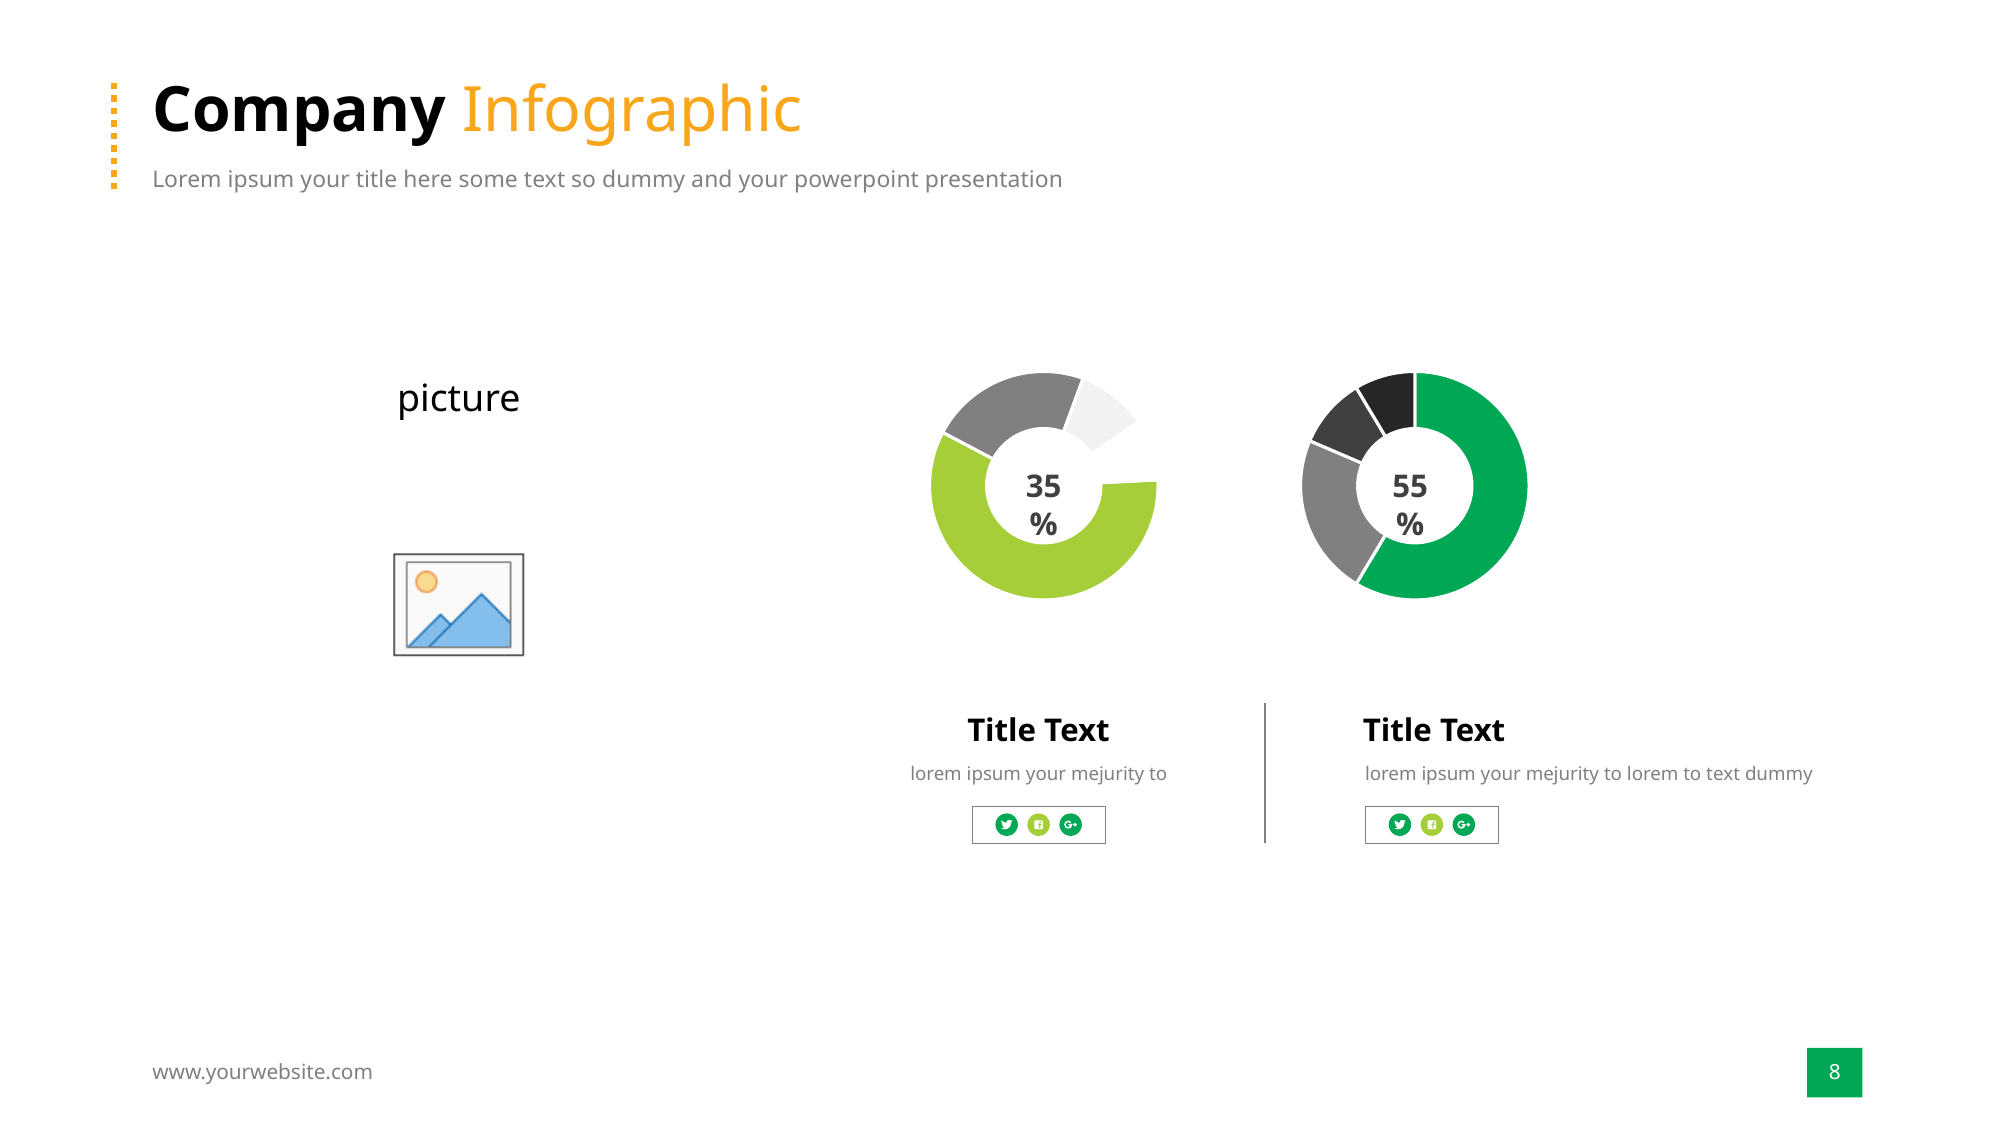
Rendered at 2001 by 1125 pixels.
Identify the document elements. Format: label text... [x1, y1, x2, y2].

list Lorem ipsum your title here some text so dummy and your powerpoint presentation [137, 160, 1863, 207]
footer www.yourwebsite.com [137, 1042, 462, 1103]
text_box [895, 366, 1872, 843]
title Company Infographic [137, 55, 1863, 160]
slide_number 8 [1797, 1039, 1872, 1106]
picture [137, 366, 781, 843]
